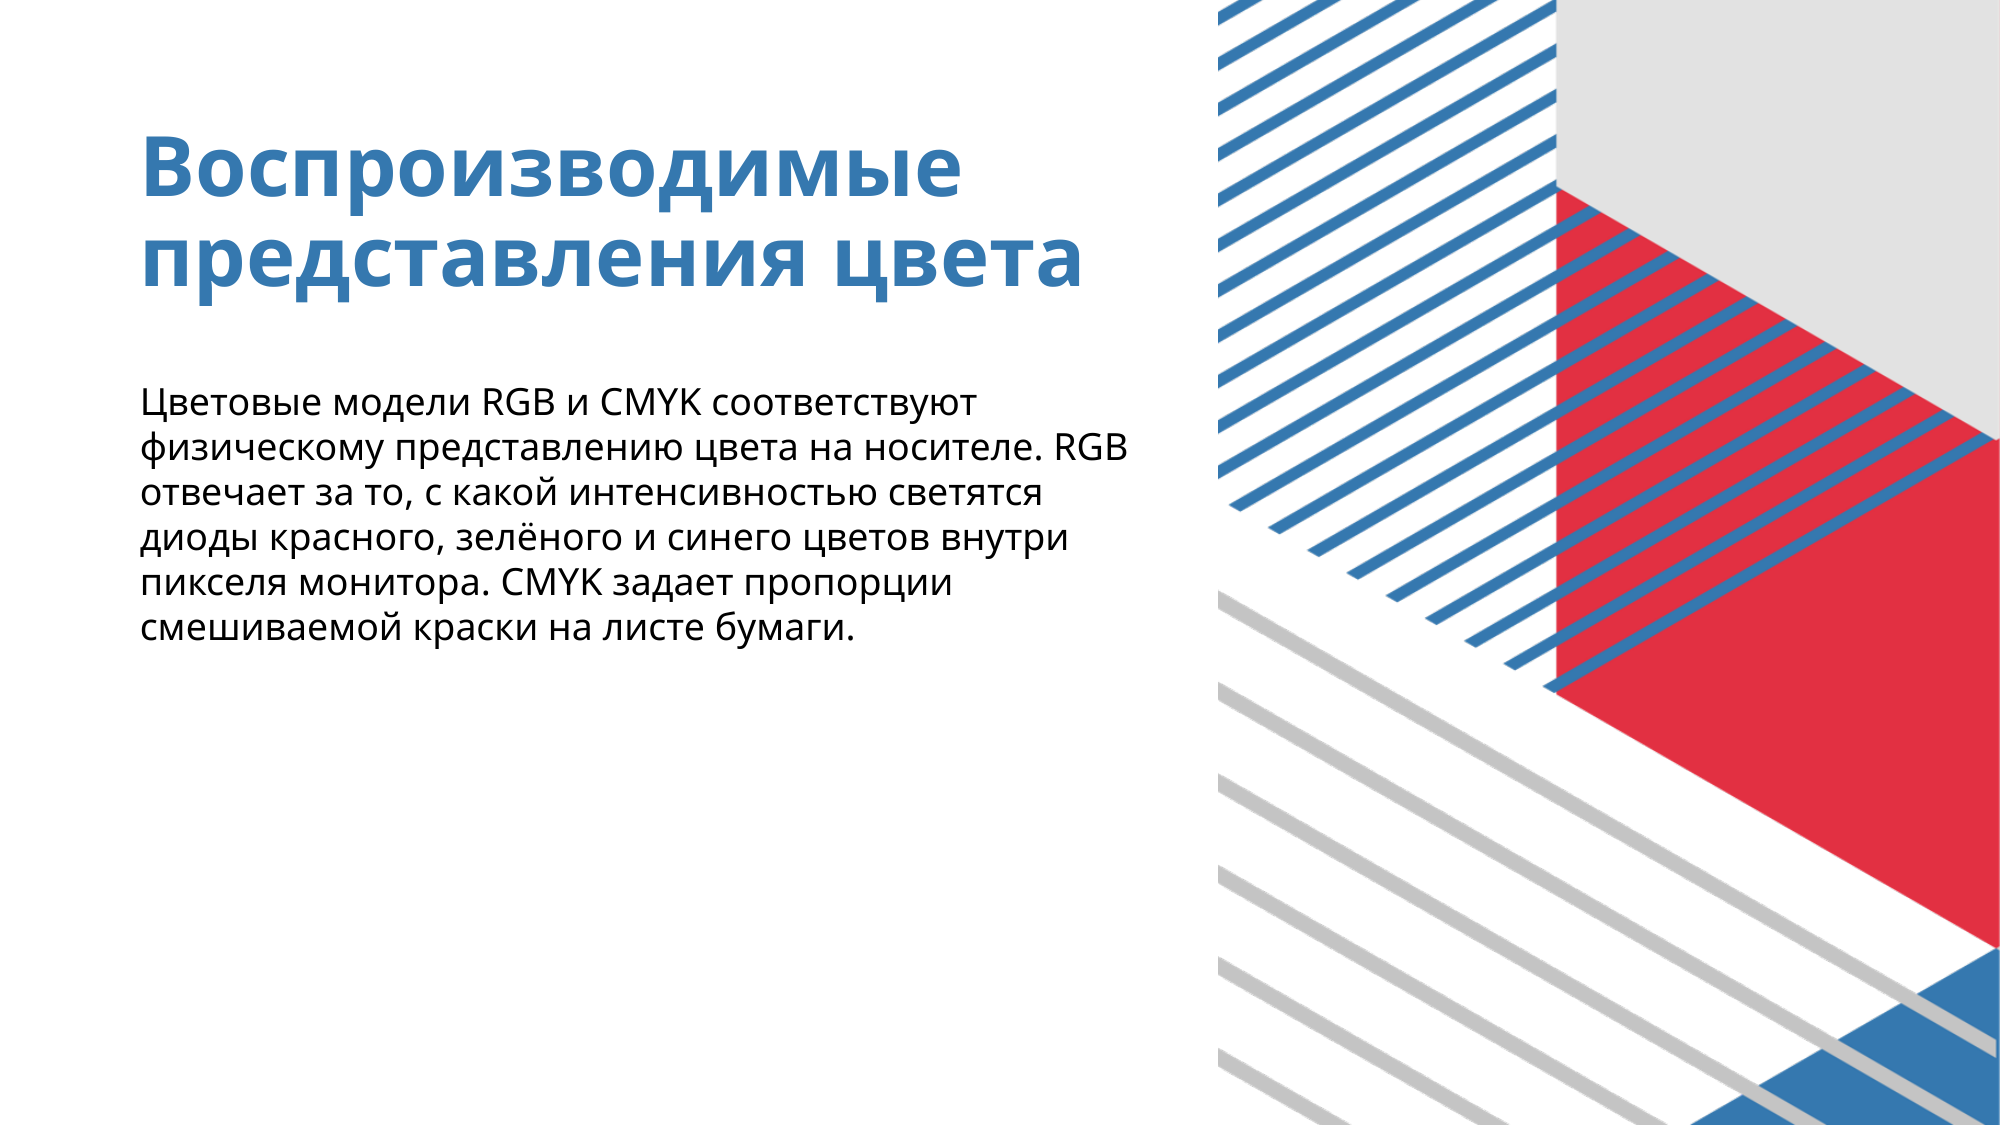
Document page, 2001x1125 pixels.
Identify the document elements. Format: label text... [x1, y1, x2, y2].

list Цветовые модели RGB и CMYK соответствуют физическому представлению цвета на носителе. RGB отвечает за то, с какой интенсивностью светятся диоды красного, зелёного и синего цветов внутри пикселя монитора. CMYK задает пропорции смешиваемой краски на листе бумаги. [125, 370, 1166, 850]
picture [1218, 0, 2000, 1125]
title Воспроизводимые представления цвета [125, 117, 1188, 313]
